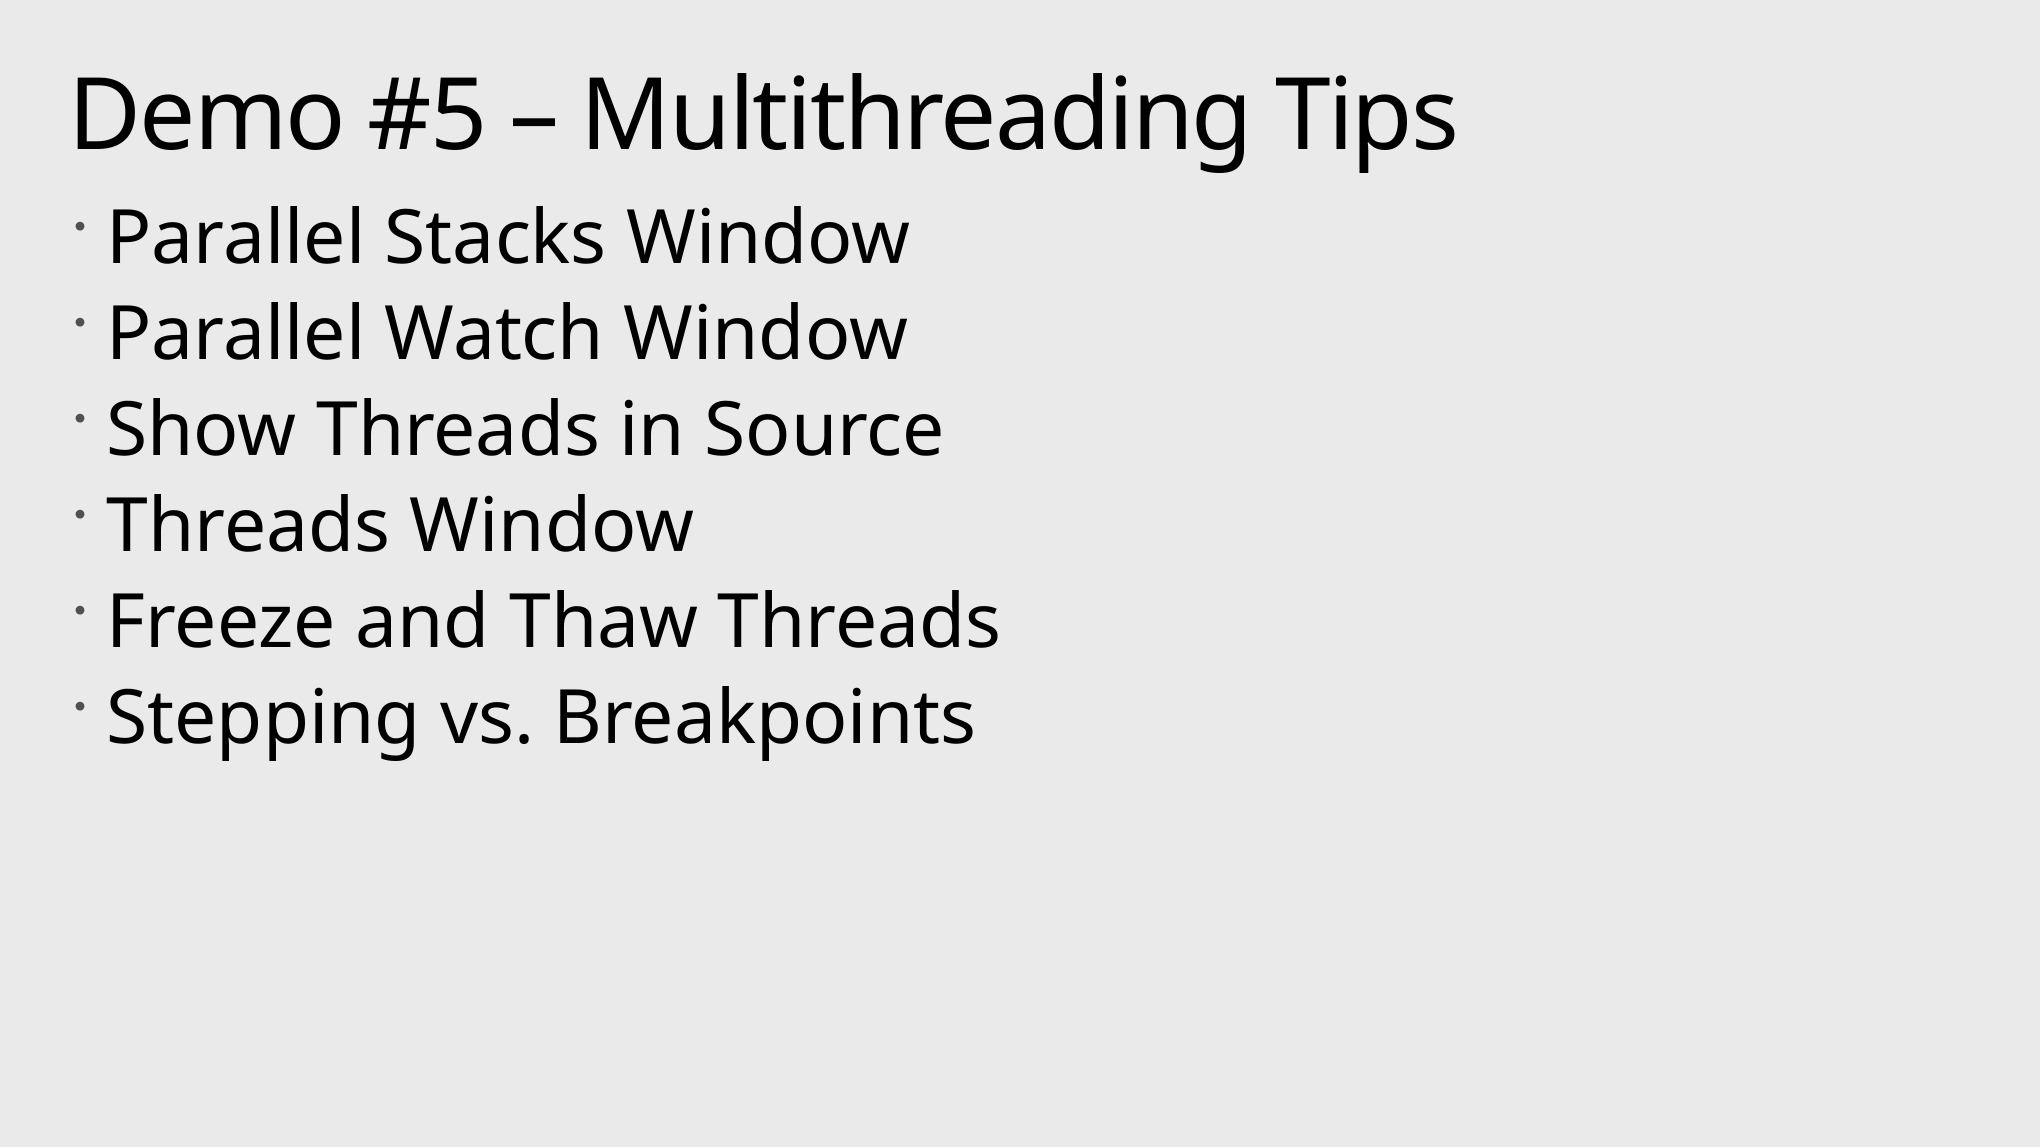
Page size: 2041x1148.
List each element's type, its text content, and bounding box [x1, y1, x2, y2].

title Demo #5 – Multithreading Tips [45, 48, 1996, 199]
list Parallel Stacks Window Parallel Watch Window Show Threads in Source Threads Window Freeze and Thaw Threads Stepping vs. Breakpoints [45, 199, 1996, 796]
